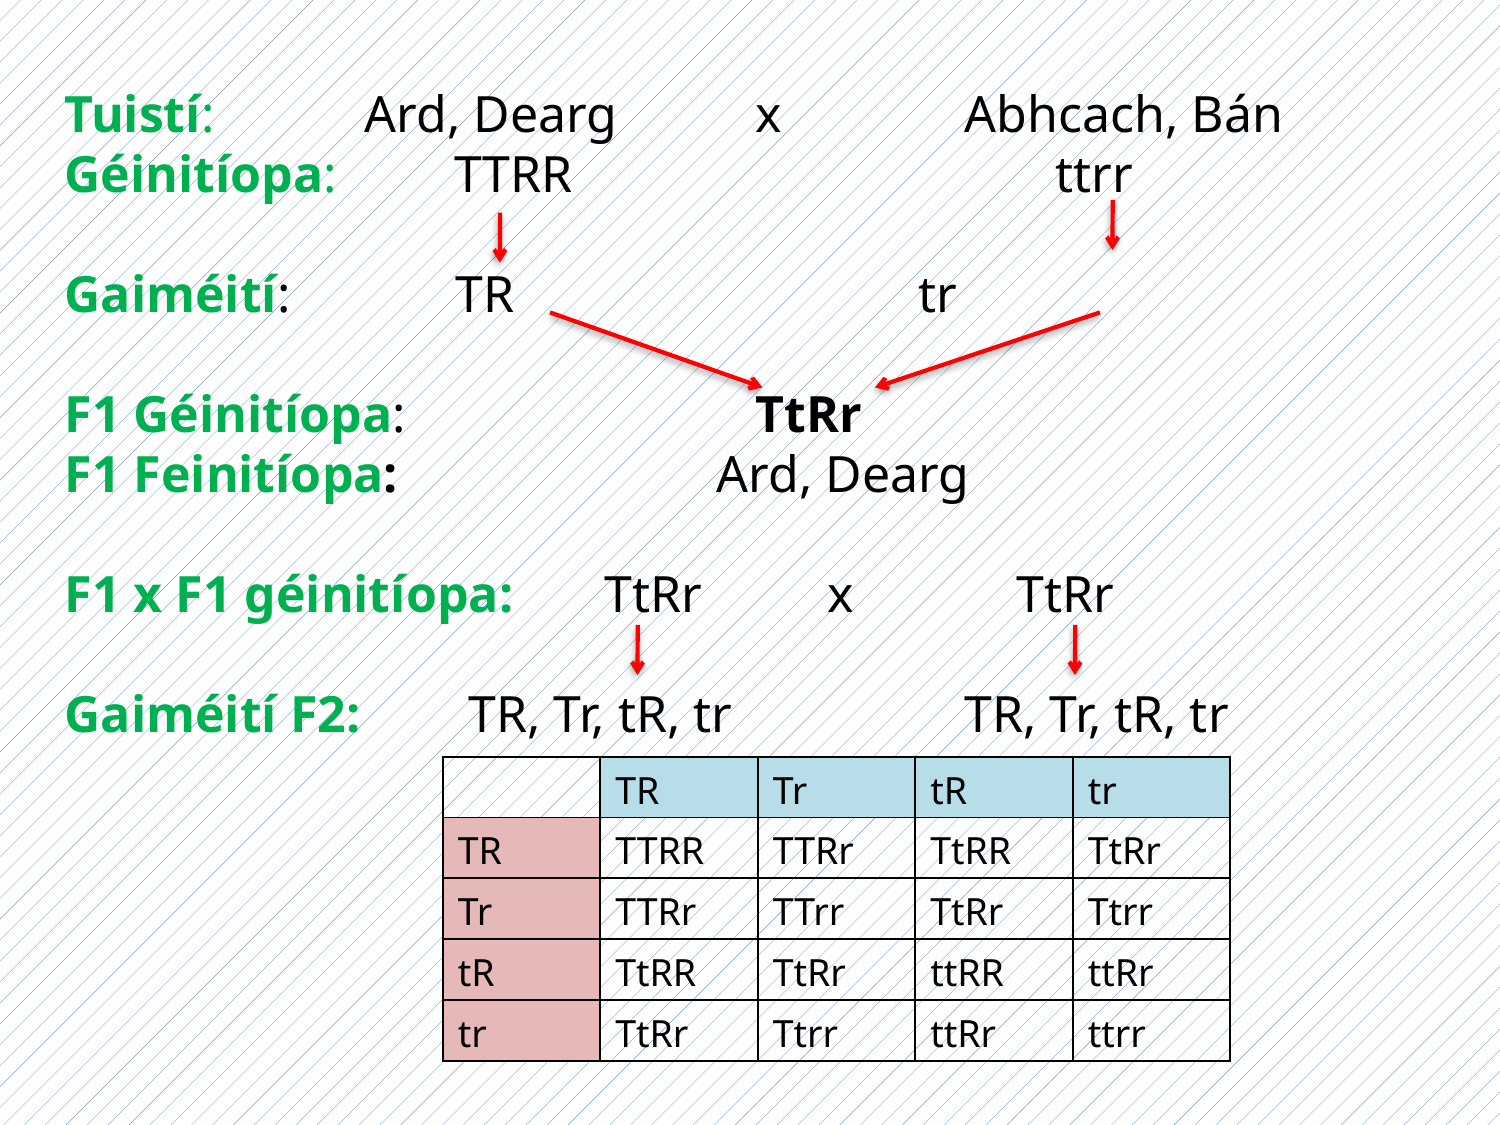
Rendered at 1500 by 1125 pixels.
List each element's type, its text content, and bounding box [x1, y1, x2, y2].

table_cell ttRr [1074, 940, 1229, 999]
table_cell TR [444, 818, 599, 877]
table_header TR [601, 758, 757, 817]
table_cell Tr [444, 879, 599, 938]
table_header tr [1074, 758, 1229, 817]
table_cell TTRr [759, 818, 914, 877]
table_header tR [916, 758, 1072, 817]
text_box Tuistí: Ard, Dearg x Abhcach, Bán Géinitíopa: TTRR ttrr Gaiméití: TR tr F1 Géinitíopa: TtRr F1 Feinitíopa: Ard, Dearg F1 x F1 géinitíopa: TtRr x TtRr Gaiméití F2: TR, Tr, tR, tr TR, Tr, tR, tr [49, 74, 1463, 750]
table_cell TTrr [759, 879, 914, 938]
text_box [549, 312, 763, 388]
table_cell TtRr [916, 879, 1072, 938]
table_cell TtRR [601, 940, 757, 999]
table_cell TtRr [1074, 818, 1229, 877]
table_cell TtRR [916, 818, 1072, 877]
table_cell TtRr [601, 1001, 757, 1060]
table_cell Ttrr [759, 1001, 914, 1060]
table_cell ttRr [916, 1001, 1072, 1060]
table_cell ttRR [916, 940, 1072, 999]
table_header [444, 758, 599, 817]
table_cell TTRR [601, 818, 757, 877]
table_cell Ttrr [1074, 879, 1229, 938]
table_header Tr [759, 758, 914, 817]
table_cell tR [444, 940, 599, 999]
table_cell tr [444, 1001, 599, 1060]
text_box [874, 312, 1101, 388]
table_cell TTRr [601, 879, 757, 938]
table_cell ttrr [1074, 1001, 1229, 1060]
table_cell TtRr [759, 940, 914, 999]
